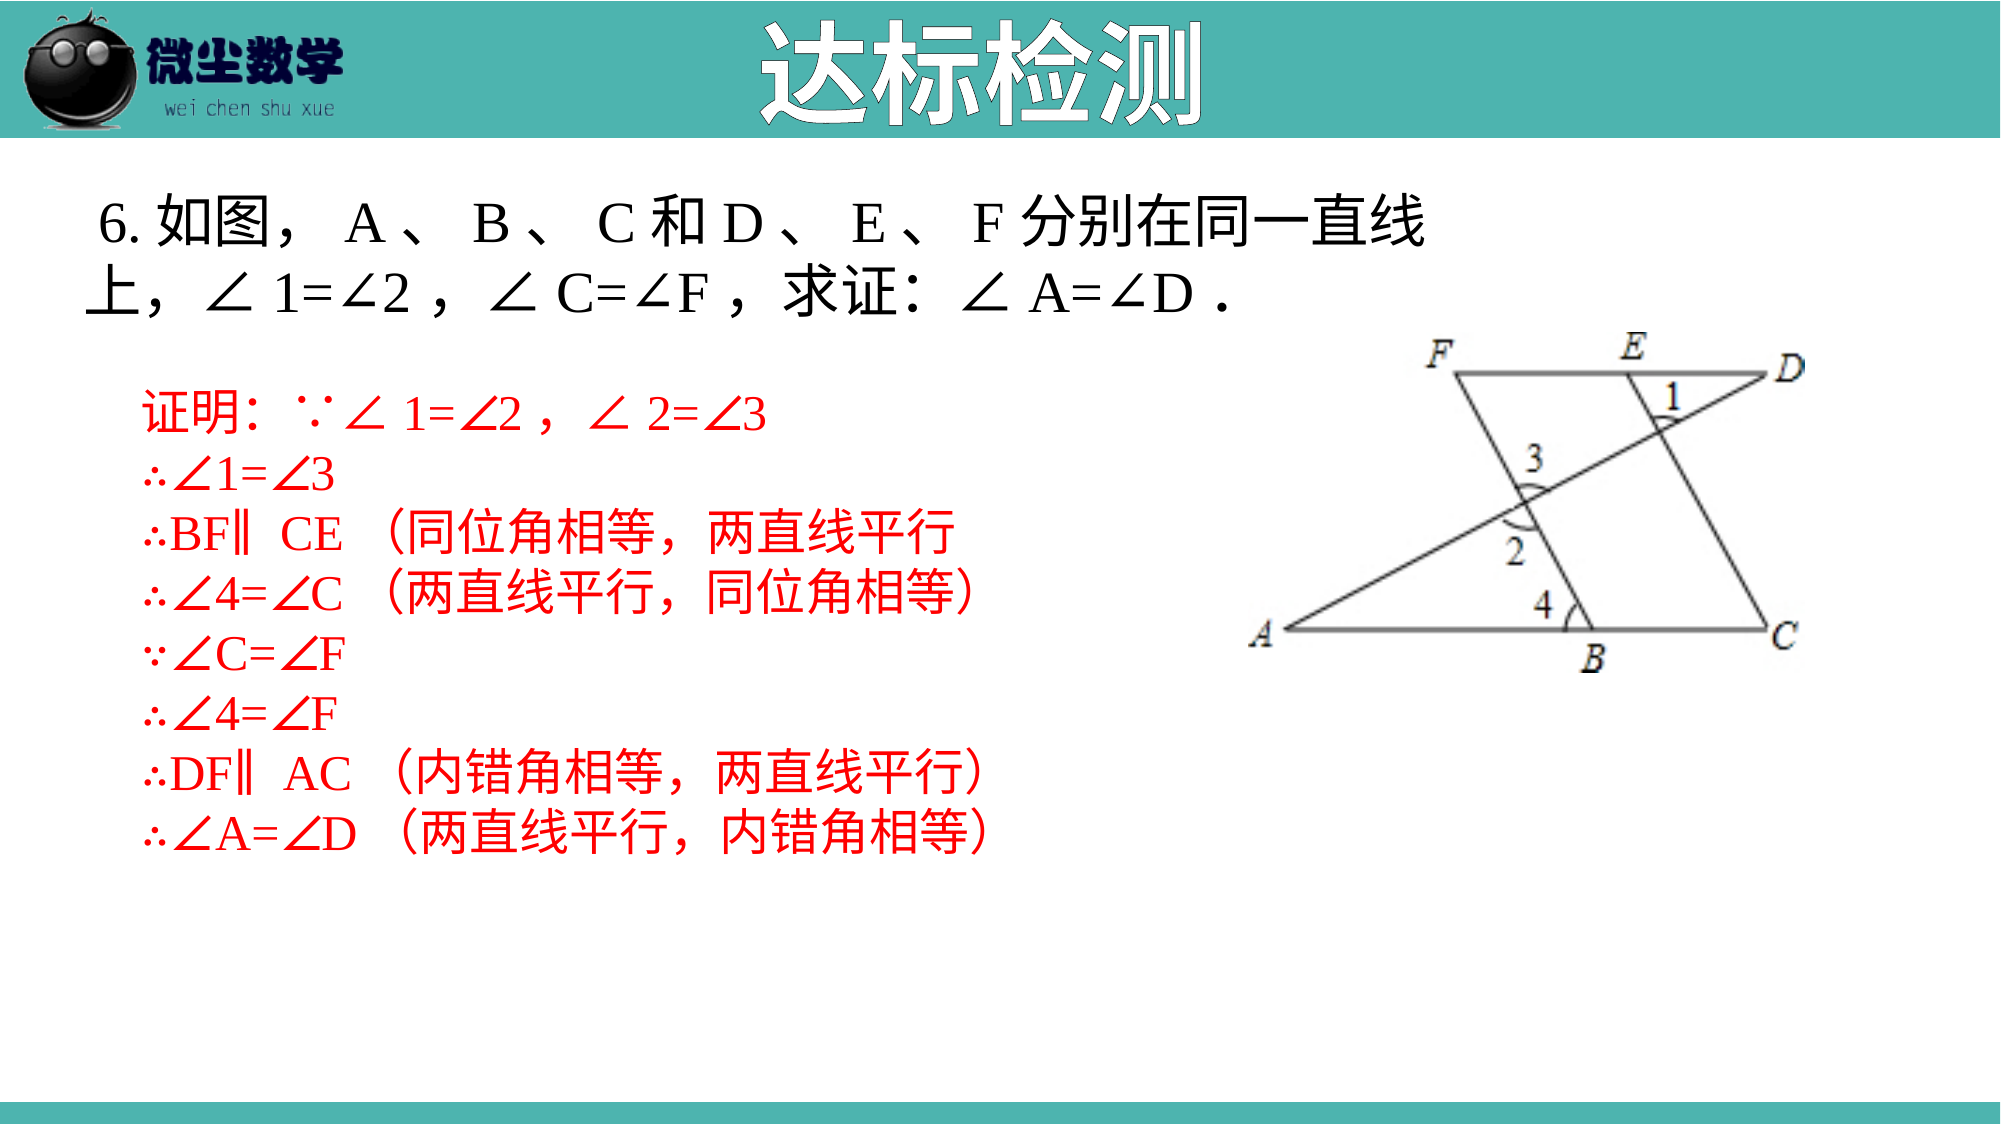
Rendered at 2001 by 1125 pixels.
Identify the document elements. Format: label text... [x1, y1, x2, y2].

picture [0, 1, 2001, 1124]
text_box 证明：∵∠1=∠2，∠2=∠3 ∴∠1=∠3 ∴BF∥CE（同位角相等，两直线平行 ∴∠4=∠C（两直线平行，同位角相等） ∵∠C=∠F ∴∠4=∠F ∴DF∥AC（内错角相等，两直线平行） ∴∠A=∠D（两直线平行，内错角相等） [125, 373, 1126, 869]
text_box 达标检测 [742, 0, 1223, 146]
text_box 6.如图，A、B、C和D、E、F分别在同一直线上，∠1=∠2，∠C=∠F，求证：∠A=∠D． [70, 177, 1957, 331]
